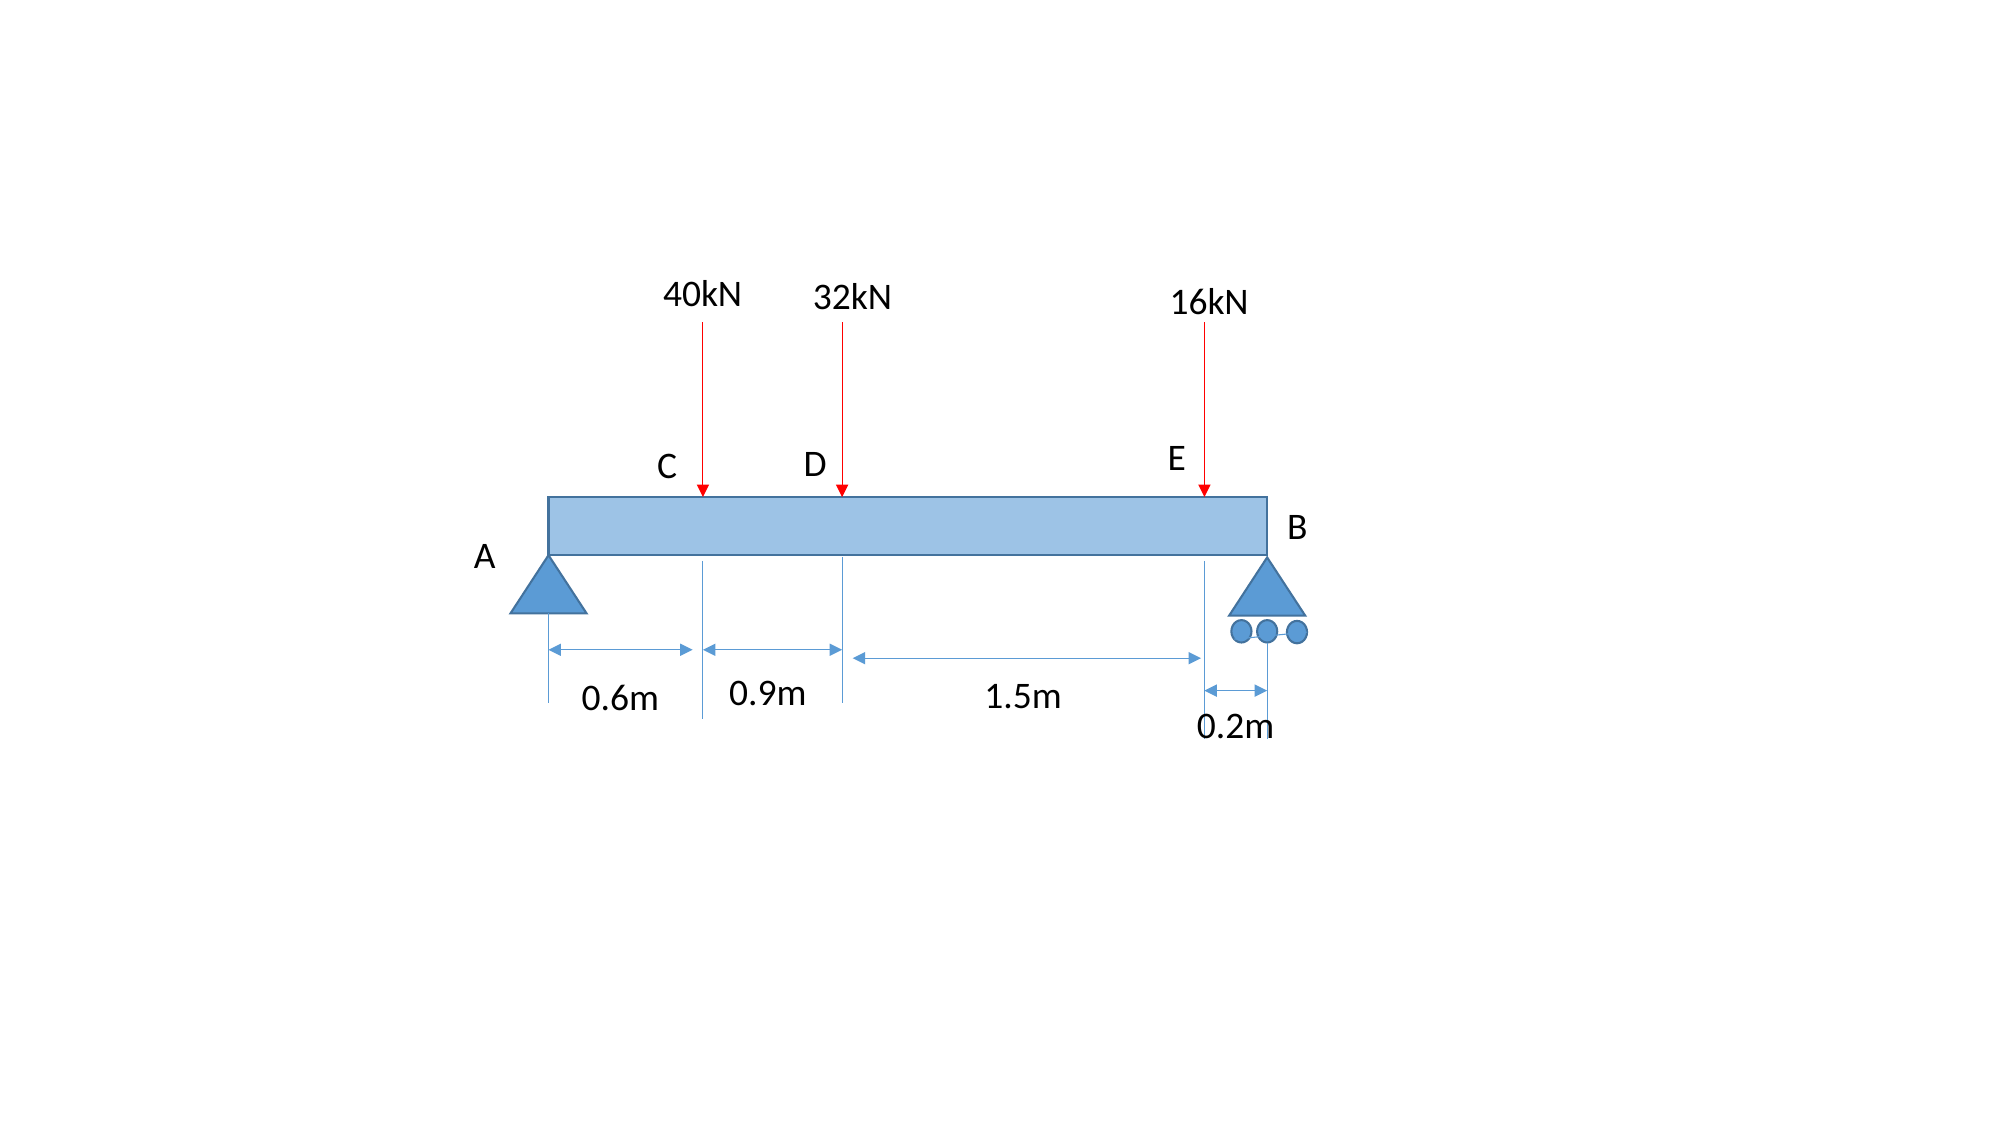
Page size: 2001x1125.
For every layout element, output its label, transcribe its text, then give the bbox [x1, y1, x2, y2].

text_box 16kN [1154, 269, 1286, 330]
text_box [1285, 619, 1309, 633]
text_box E [1152, 426, 1201, 486]
text_box 1.5m [969, 663, 1077, 724]
text_box 32kN [798, 265, 908, 325]
text_box B [1272, 494, 1323, 555]
text_box 40kN [648, 261, 758, 322]
text_box [1227, 555, 1308, 617]
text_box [1234, 632, 1308, 640]
text_box D [788, 431, 842, 492]
text_box C [642, 434, 693, 494]
text_box 0.6m [566, 665, 674, 726]
text_box [1288, 640, 1306, 645]
text_box [1259, 640, 1275, 644]
text_box [547, 496, 1268, 556]
text_box [508, 553, 589, 615]
text_box [1256, 619, 1279, 632]
text_box 0.2m [1182, 693, 1290, 754]
text_box A [459, 523, 511, 584]
text_box 0.9m [714, 660, 822, 721]
text_box [1230, 619, 1253, 644]
